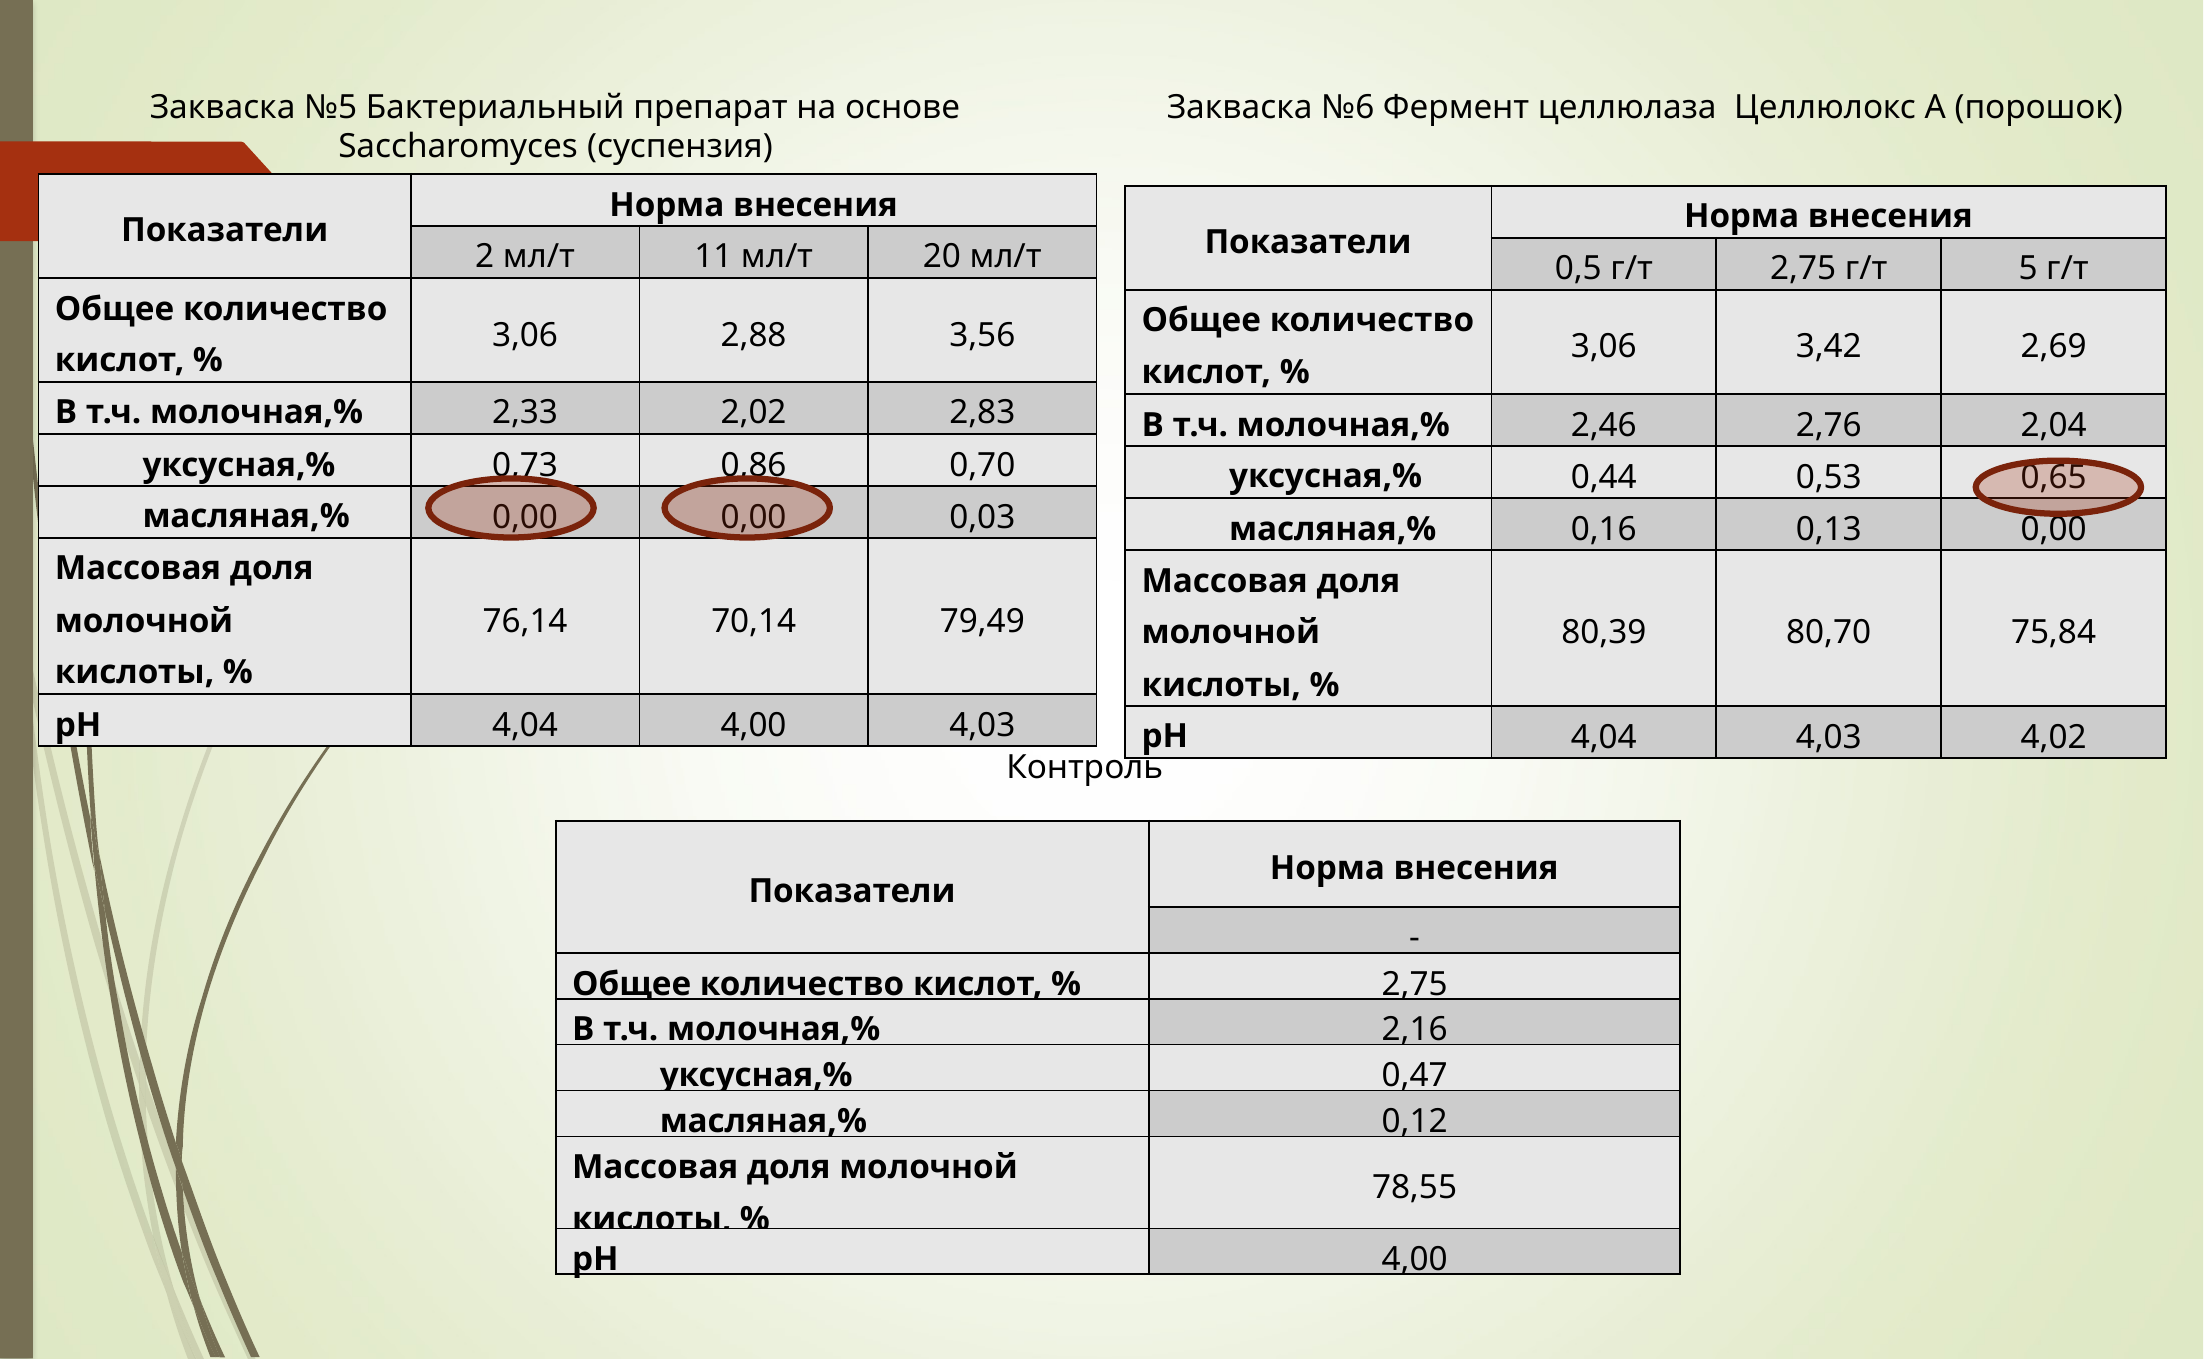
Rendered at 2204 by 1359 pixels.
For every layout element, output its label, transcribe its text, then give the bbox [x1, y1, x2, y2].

table_cell В т.ч. молочная,% [39, 383, 410, 433]
table_cell уксусная,% [1126, 447, 1491, 497]
table_header Показатели [557, 822, 1148, 952]
table_cell 2,46 [1492, 395, 1715, 445]
table_cell 0,53 [1717, 447, 1940, 497]
table_cell 3,56 [869, 279, 1096, 381]
table_cell 2,88 [640, 279, 867, 381]
table_cell - [1150, 908, 1679, 952]
table_cell 2,69 [1942, 291, 2165, 393]
table_cell 0,70 [869, 435, 1096, 485]
table_cell масляная,% [39, 487, 410, 537]
table_cell 75,84 [1942, 551, 2165, 705]
text_box Закваска №6 Фермент целлюлаза Целлюлокс А (порошок) [1125, 76, 2167, 133]
picture [33, 487, 38, 688]
picture [51, 747, 101, 933]
table_cell уксусная,% [39, 435, 410, 485]
table_cell 4,04 [412, 695, 639, 745]
table_cell 3,06 [1492, 291, 1715, 393]
table_cell 3,06 [412, 279, 639, 381]
table_cell 4,00 [640, 695, 867, 745]
text_box Контроль [991, 738, 1179, 793]
table_cell 2,02 [640, 383, 867, 433]
picture [147, 747, 325, 1140]
table_cell 4,00 [1150, 1229, 1679, 1273]
table_cell pH [39, 695, 410, 745]
table_cell 20 мл/т [869, 227, 1096, 277]
table_header Норма внесения [1492, 187, 2165, 237]
table_cell 79,49 [869, 539, 1096, 693]
table_cell 0,00 [1942, 499, 2165, 549]
table_cell 0,65 [1942, 447, 2165, 497]
text_box [663, 477, 832, 539]
table_cell 5 г/т [1942, 239, 2165, 289]
table_cell масляная,% [557, 1091, 1148, 1136]
table_cell 2,16 [1150, 1000, 1679, 1044]
table_cell 80,70 [1717, 551, 1940, 705]
text_box Закваска №5 Бактериальный препарат на основе Saccharomyces (суспензия) [26, 76, 1085, 173]
picture [108, 930, 140, 1057]
table_cell 2,75 [1150, 954, 1679, 998]
table_cell 0,13 [1717, 499, 1940, 549]
table_cell 0,00 [640, 487, 712, 537]
text_box [427, 477, 595, 539]
picture [77, 747, 90, 811]
picture [92, 747, 207, 1022]
table_cell 0,00 [412, 487, 476, 537]
table_cell pH [1126, 707, 1491, 757]
table_cell масляная,% [1126, 499, 1491, 549]
table_cell В т.ч. молочная,% [557, 1000, 1148, 1044]
table_cell pH [557, 1229, 1148, 1273]
table_cell 0,12 [1150, 1091, 1679, 1136]
table_cell Массовая доля молочной кислоты, % [557, 1137, 1148, 1228]
table_cell 0,00 [546, 487, 639, 537]
table_cell 0,47 [1150, 1045, 1679, 1090]
table_cell 0,00 [783, 487, 867, 537]
table_header Показатели [1126, 187, 1491, 289]
table_cell 0,73 [412, 435, 639, 485]
table_cell 78,55 [1150, 1137, 1679, 1228]
table_cell 2,76 [1717, 395, 1940, 445]
table_cell 4,04 [1492, 707, 1715, 757]
table_cell 2,83 [869, 383, 1096, 433]
table_cell 4,03 [1717, 707, 1940, 757]
table_cell 0,44 [1492, 447, 1715, 497]
table_cell 0,16 [1492, 499, 1715, 549]
picture [155, 1201, 247, 1359]
table_cell 2,75 г/т [1717, 239, 1940, 289]
table_header Показатели [39, 175, 410, 277]
picture [37, 746, 150, 1224]
table_cell 70,14 [640, 539, 867, 693]
table_cell 4,02 [1942, 707, 2165, 757]
table_cell уксусная,% [557, 1045, 1148, 1090]
picture [33, 773, 187, 1359]
picture [147, 1112, 180, 1244]
table_cell 76,14 [412, 539, 639, 693]
table_cell 2 мл/т [412, 227, 639, 277]
picture [33, 242, 38, 475]
table_cell 2,04 [1942, 395, 2165, 445]
table_cell 0,03 [869, 487, 1096, 537]
table_cell В т.ч. молочная,% [1126, 395, 1491, 445]
table_cell 4,03 [869, 695, 1096, 745]
table_cell Общее количество кислот, % [1126, 291, 1491, 393]
table_cell Общее количество кислот, % [557, 954, 1148, 998]
table_cell Общее количество кислот, % [39, 279, 410, 381]
table_header Норма внесения [1150, 822, 1679, 906]
table_cell 2,33 [412, 383, 639, 433]
picture [33, 0, 2204, 1359]
table_cell 0,5 г/т [1492, 239, 1715, 289]
picture [130, 1061, 139, 1101]
table_cell 0,86 [640, 435, 867, 485]
table_cell 11 мл/т [640, 227, 867, 277]
picture [33, 707, 38, 745]
table_cell Массовая доля молочной кислоты, % [39, 539, 410, 693]
table_cell 3,42 [1717, 291, 1940, 393]
table_cell 80,39 [1492, 551, 1715, 705]
table_header Норма внесения [412, 175, 1096, 225]
text_box [1974, 459, 2143, 516]
table_cell Массовая доля молочной кислоты, % [1126, 551, 1491, 705]
